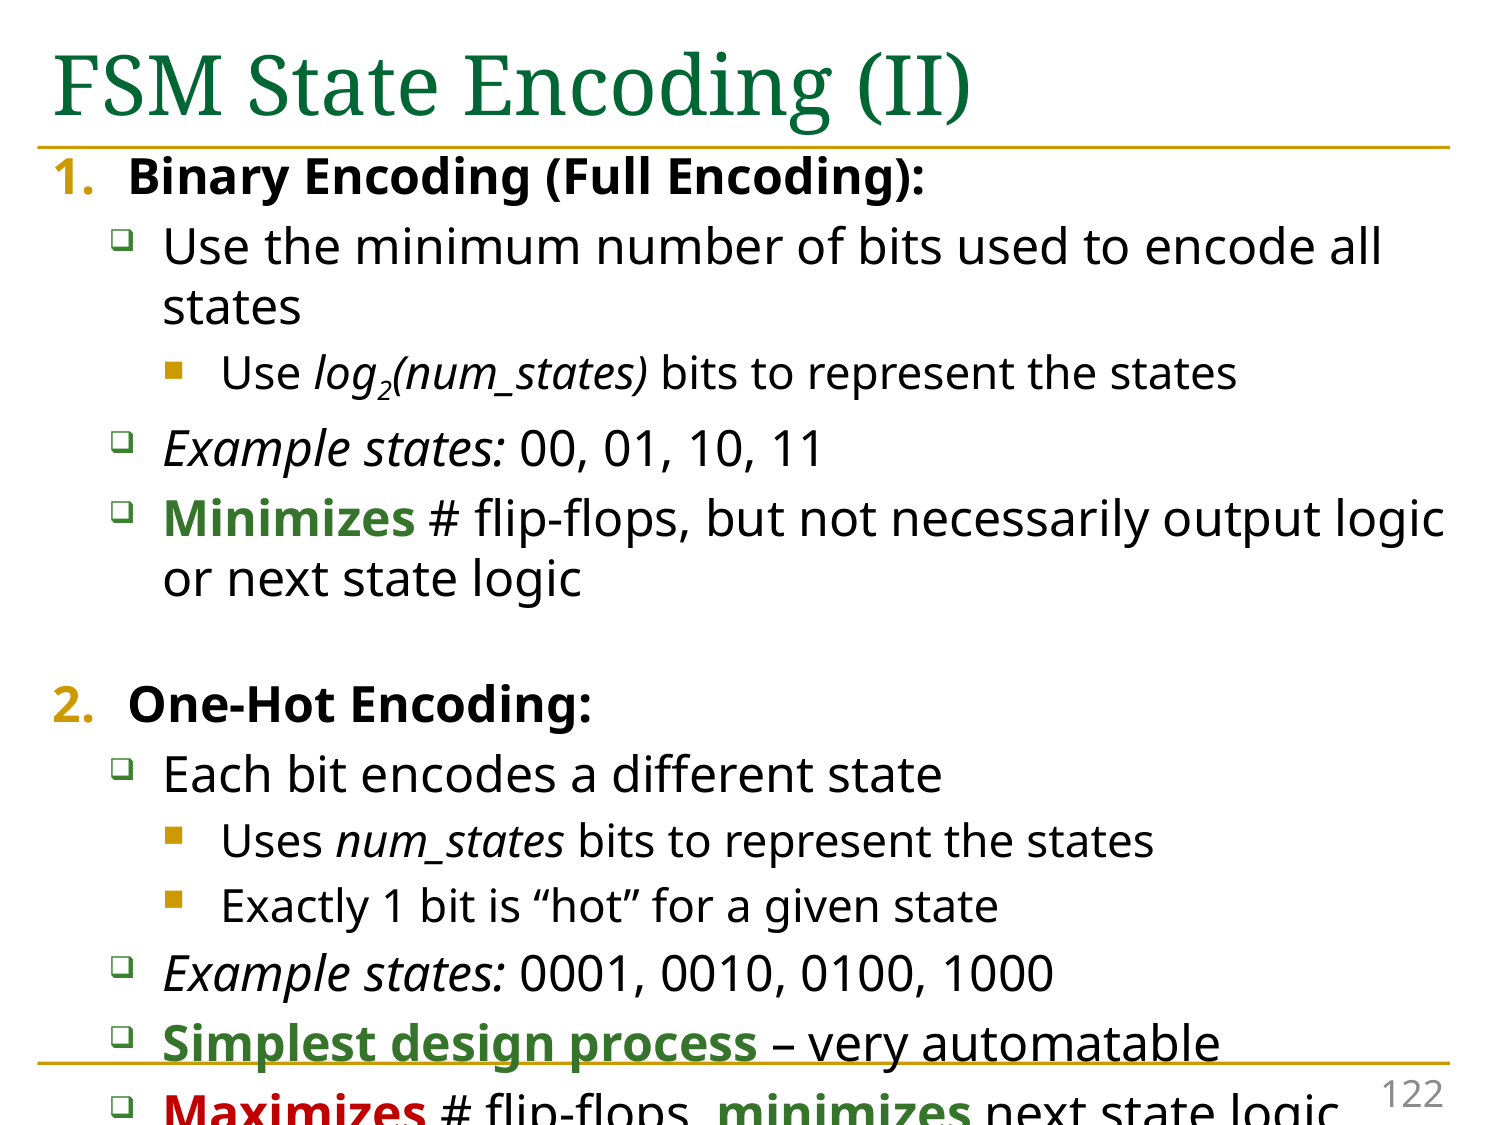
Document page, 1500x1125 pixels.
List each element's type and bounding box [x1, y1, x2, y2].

slide_number [1121, 1066, 1460, 1125]
list [37, 136, 1500, 989]
title [37, 24, 1450, 136]
